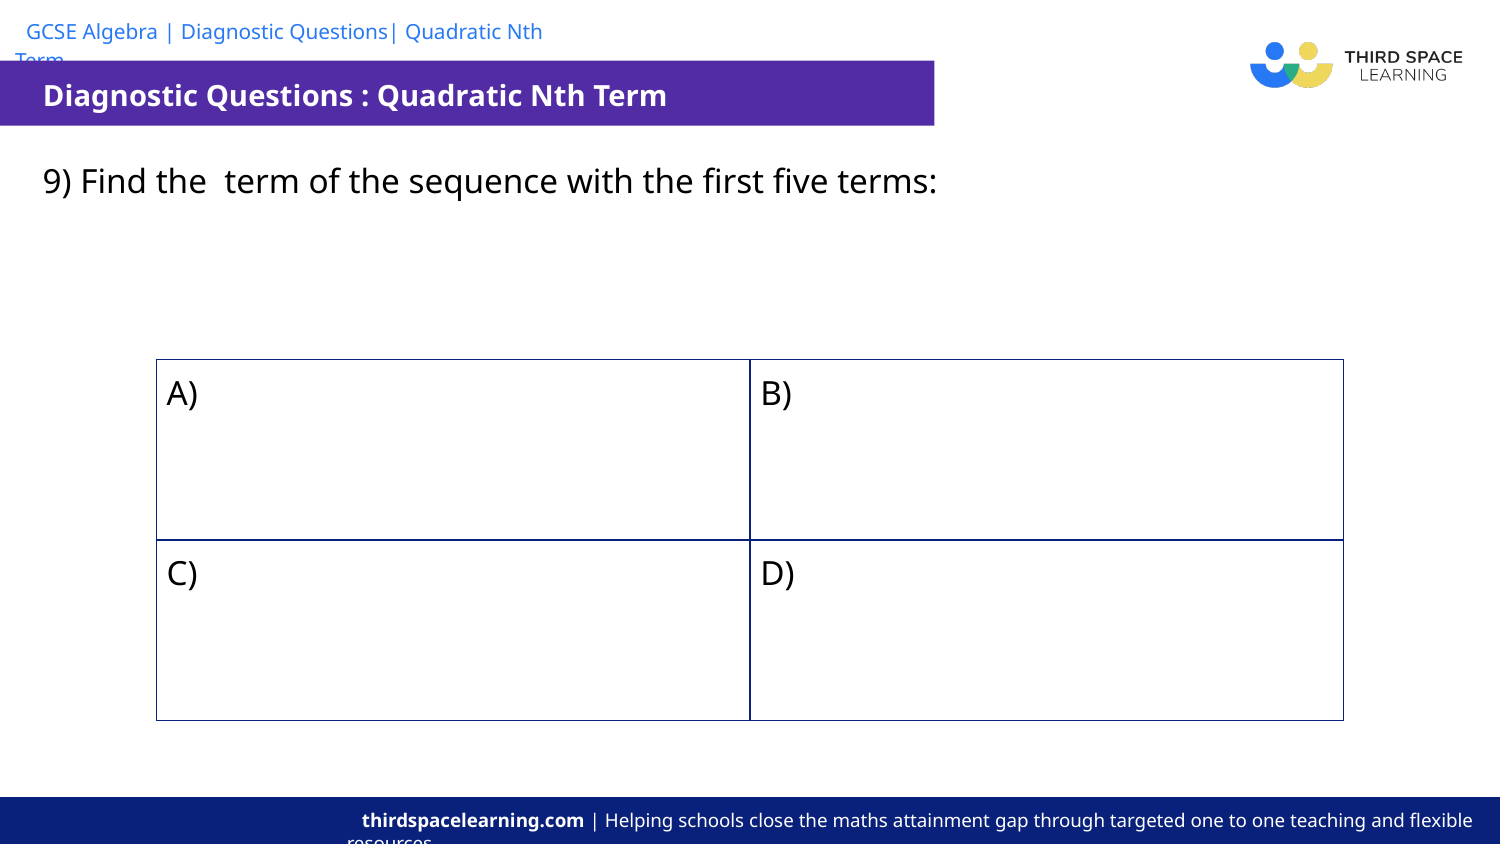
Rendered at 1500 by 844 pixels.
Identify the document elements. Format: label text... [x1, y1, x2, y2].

picture [1250, 33, 1465, 99]
text_box Diagnostic Questions : Quadratic Nth Term [27, 61, 778, 127]
